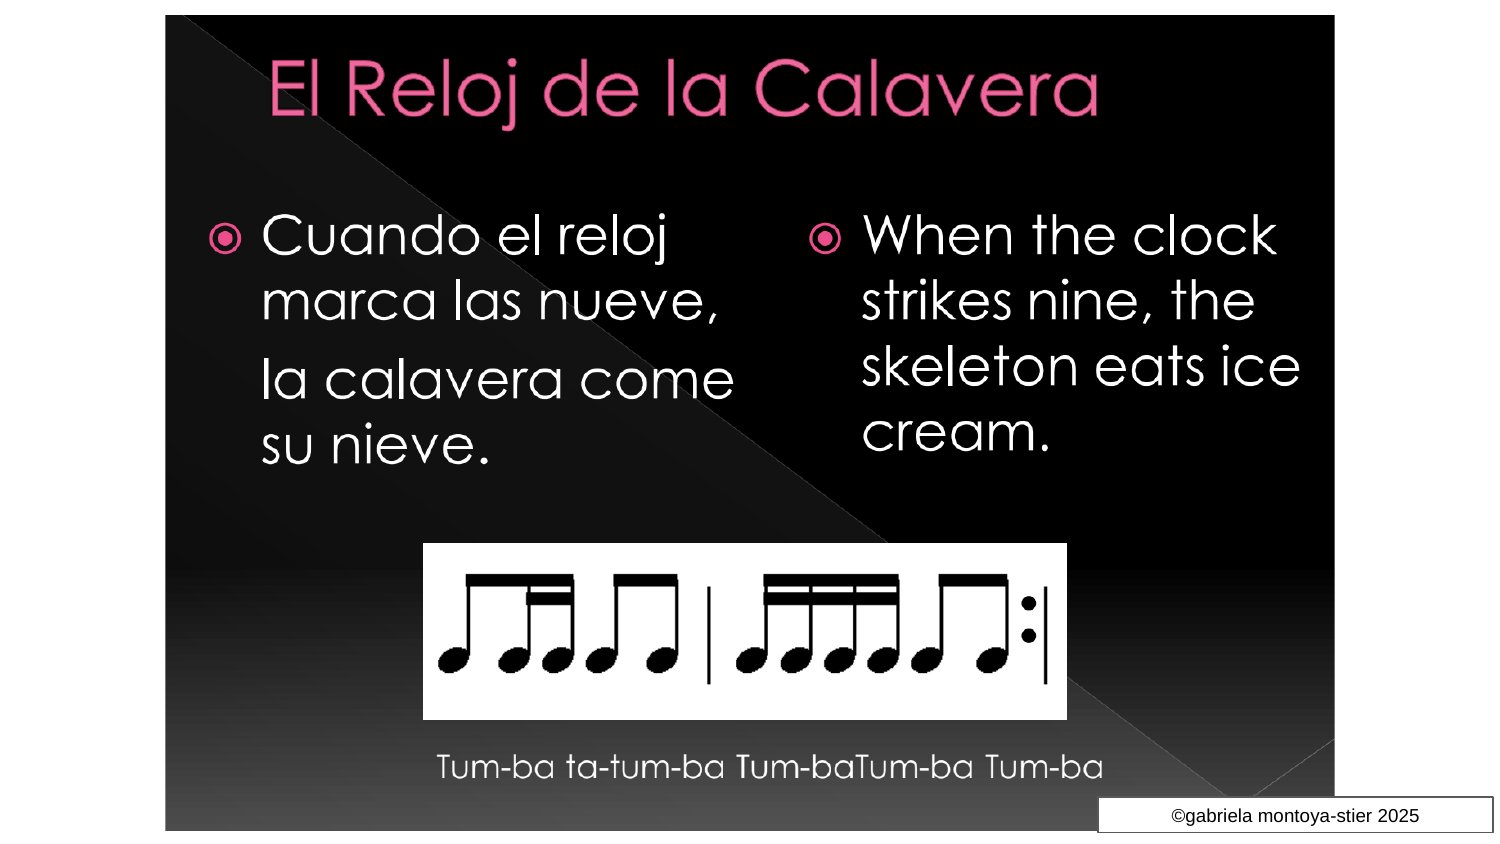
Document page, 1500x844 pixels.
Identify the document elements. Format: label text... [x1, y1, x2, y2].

text_box ©gabriela montoya-stier 2025 [1338, 796, 1494, 833]
picture [165, 15, 1335, 831]
